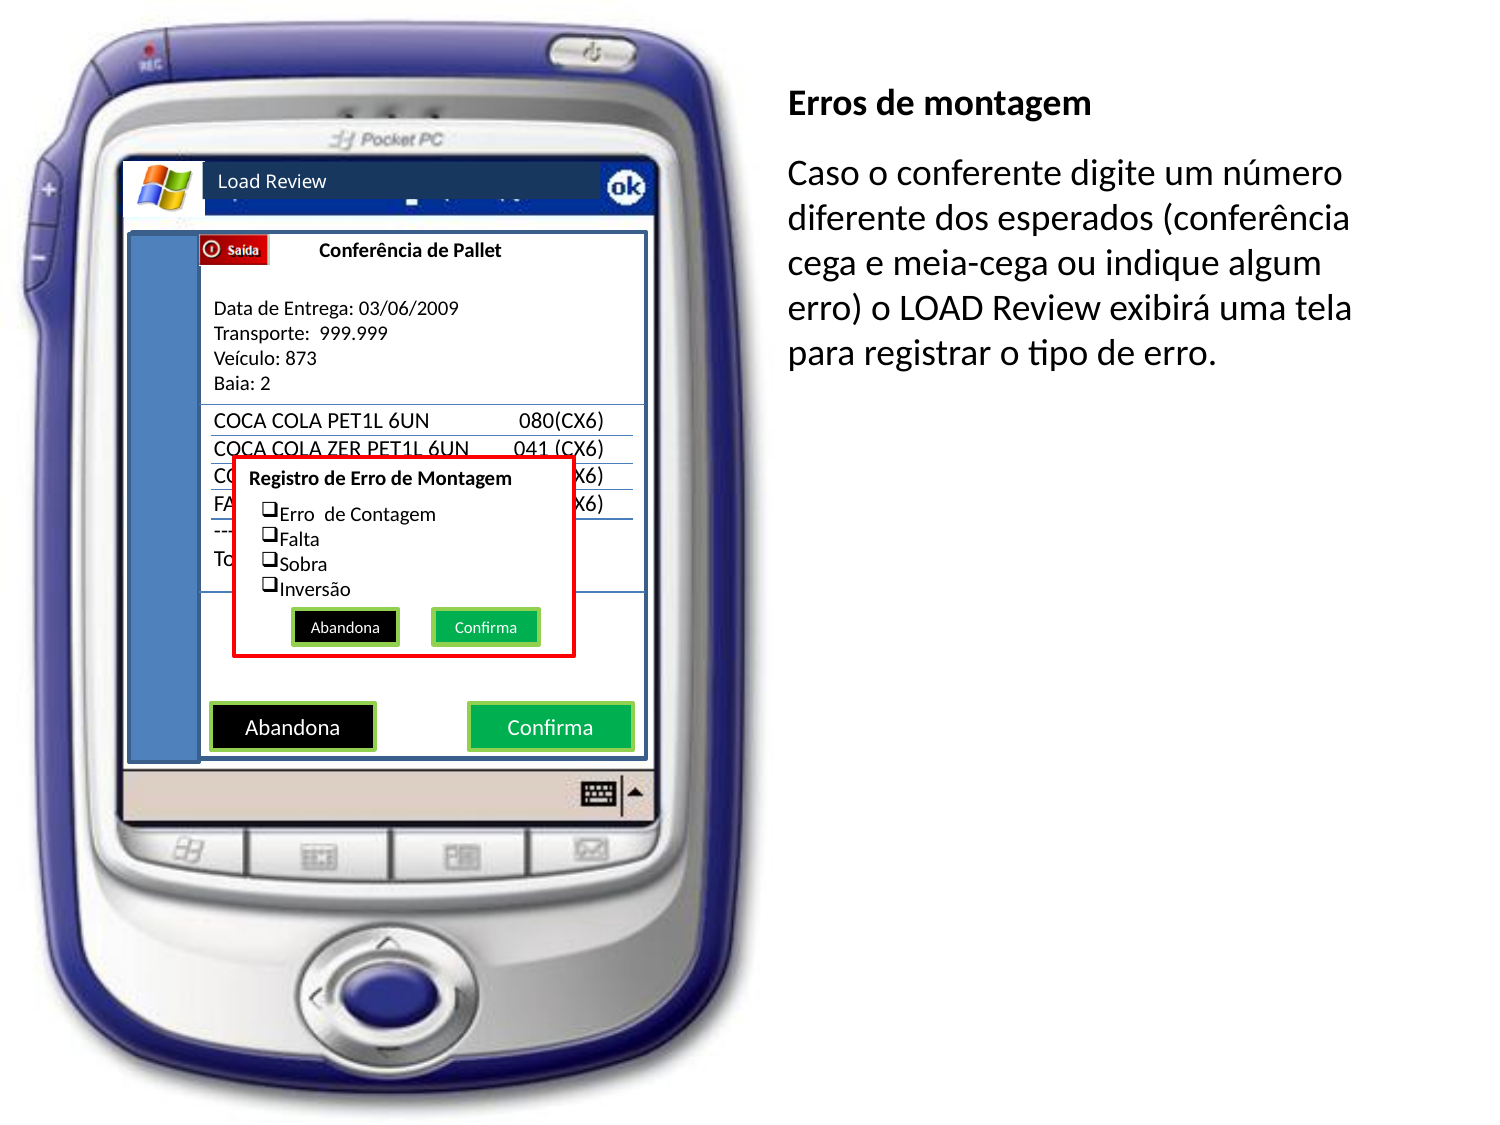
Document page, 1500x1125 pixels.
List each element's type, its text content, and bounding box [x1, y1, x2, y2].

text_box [234, 456, 575, 657]
text_box Erros de montagem [777, 70, 1395, 130]
text_box Caso o conferente digite um número diferente dos esperados (conferência cega e meia-cega ou indique algum erro) o LOAD Review exibirá uma tela para registrar o tipo de erro. [777, 140, 1372, 381]
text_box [0, 0, 774, 1125]
